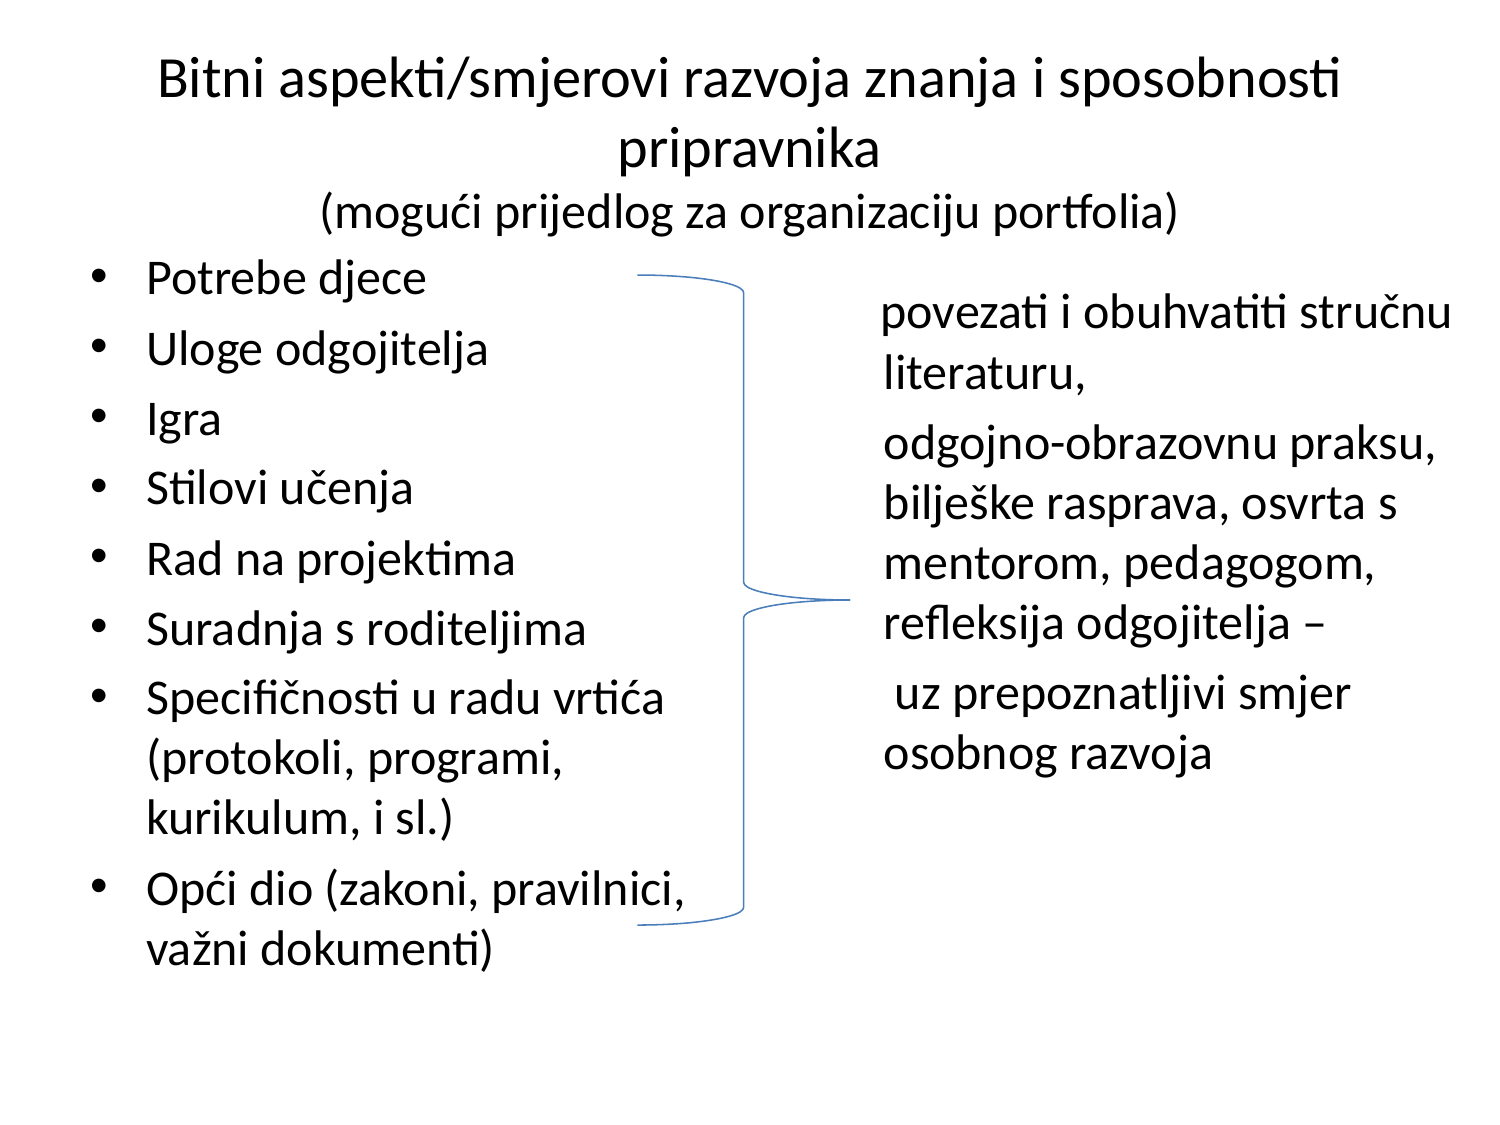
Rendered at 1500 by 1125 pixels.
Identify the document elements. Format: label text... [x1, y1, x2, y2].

title Bitni aspekti/smjerovi razvoja znanja i sposobnosti pripravnika (mogući prijedlog za organizaciju portfolia) [75, 45, 1425, 233]
list povezati i obuhvatiti stručnu literaturu, odgojno-obrazovnu praksu, bilješke rasprava, osvrta s mentorom, pedagogom, refleksija odgojitelja – uz prepoznatljivi smjer osobnog razvoja [812, 262, 1475, 1005]
list Potrebe djece Uloge odgojitelja Igra Stilovi učenja Rad na projektima Suradnja s roditeljima Specifičnosti u radu vrtića (protokoli, programi, kurikulum, i sl.) Opći dio (zakoni, pravilnici, važni dokumenti) [75, 237, 738, 1038]
text_box [637, 274, 851, 926]
